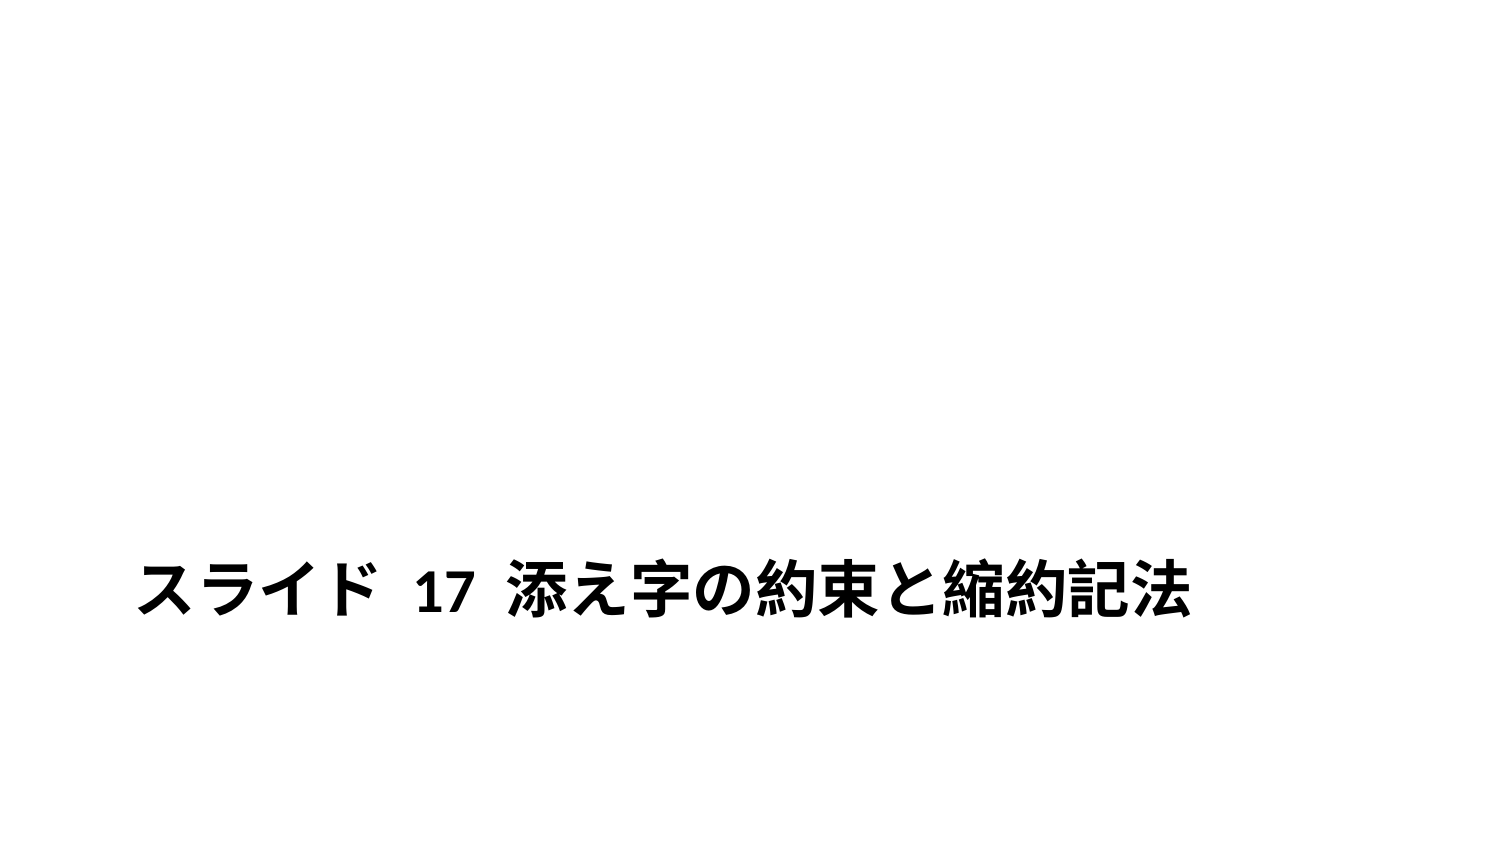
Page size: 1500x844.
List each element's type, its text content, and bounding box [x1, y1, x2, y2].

title スライド 17 添え字の約束と縮約記法 [118, 542, 1394, 710]
